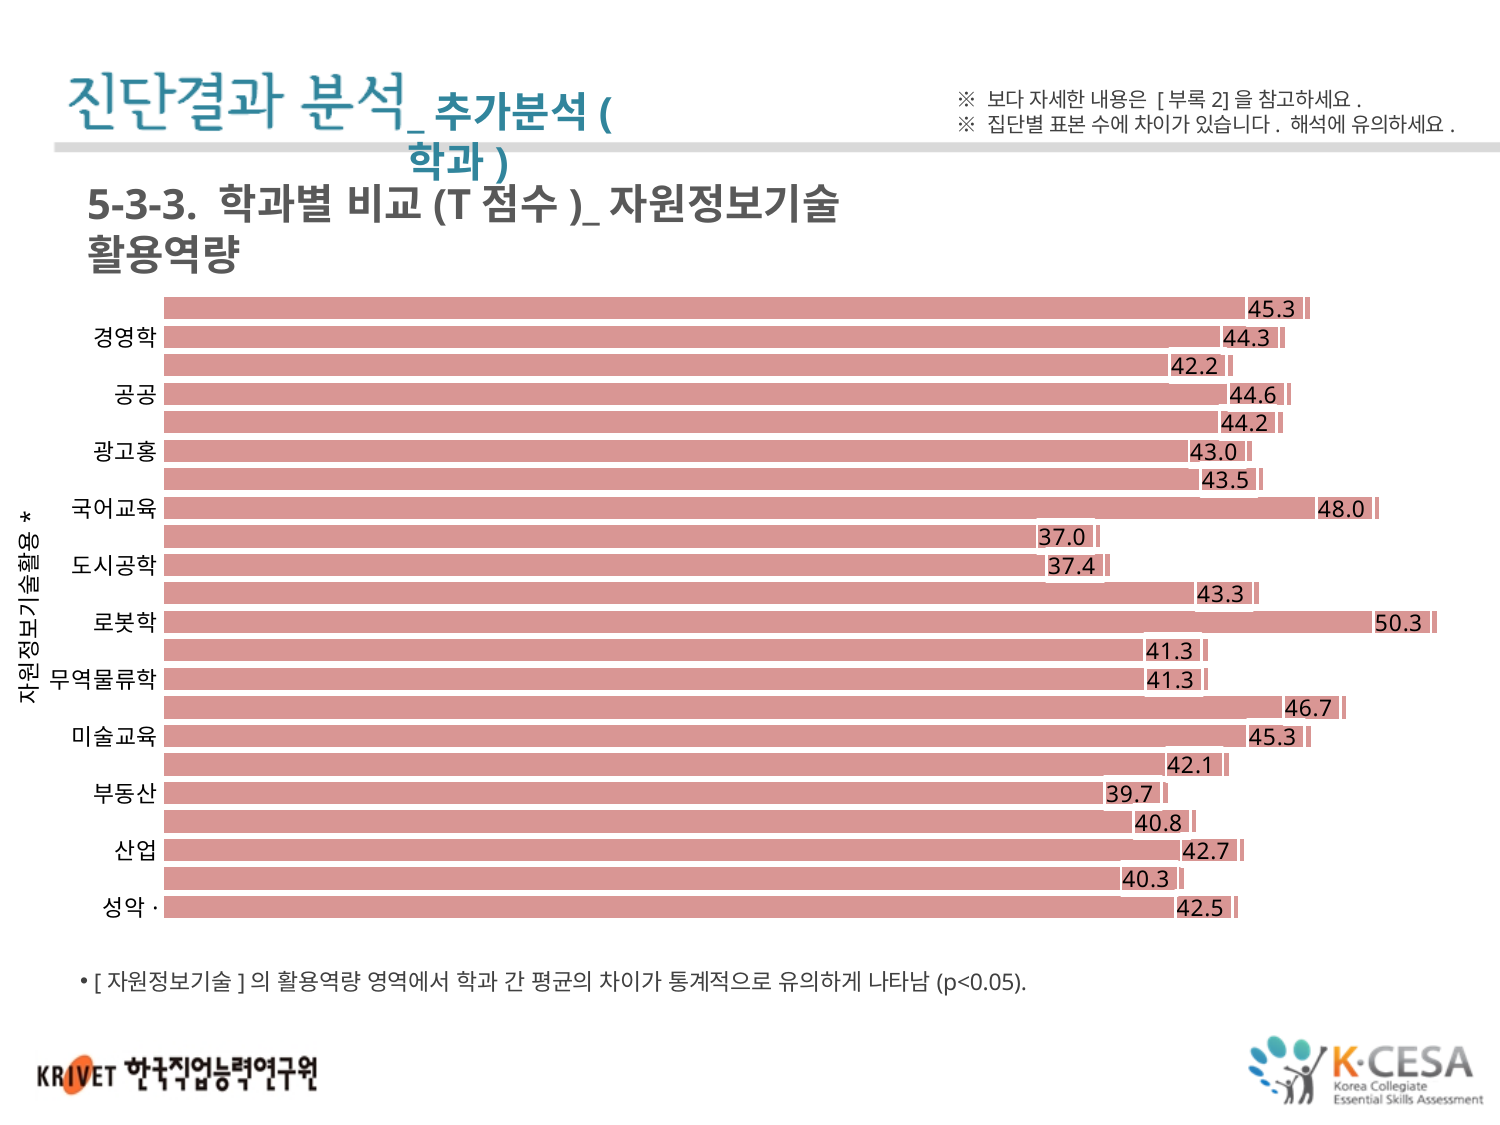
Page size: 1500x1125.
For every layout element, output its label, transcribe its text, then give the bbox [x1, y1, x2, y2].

picture [0, 0, 1500, 1125]
text_box ※ 보다 자세한 내용은 [부록2]을 참고하세요. ※ 집단별 표본 수에 차이가 있습니다. 해석에 유의하세요. [942, 79, 1472, 144]
text_box 5-3-3. 학과별 비교(T점수)_자원정보기술 활용역량 [72, 171, 1009, 235]
text_box _추가분석(학과) [392, 78, 700, 171]
text_box [자원정보기술]의 활용역량 영역에서 학과 간 평균의 차이가 통계적으로 유의하게 나타남(p<0.05). [65, 968, 1374, 1003]
chart [12, 236, 1500, 961]
